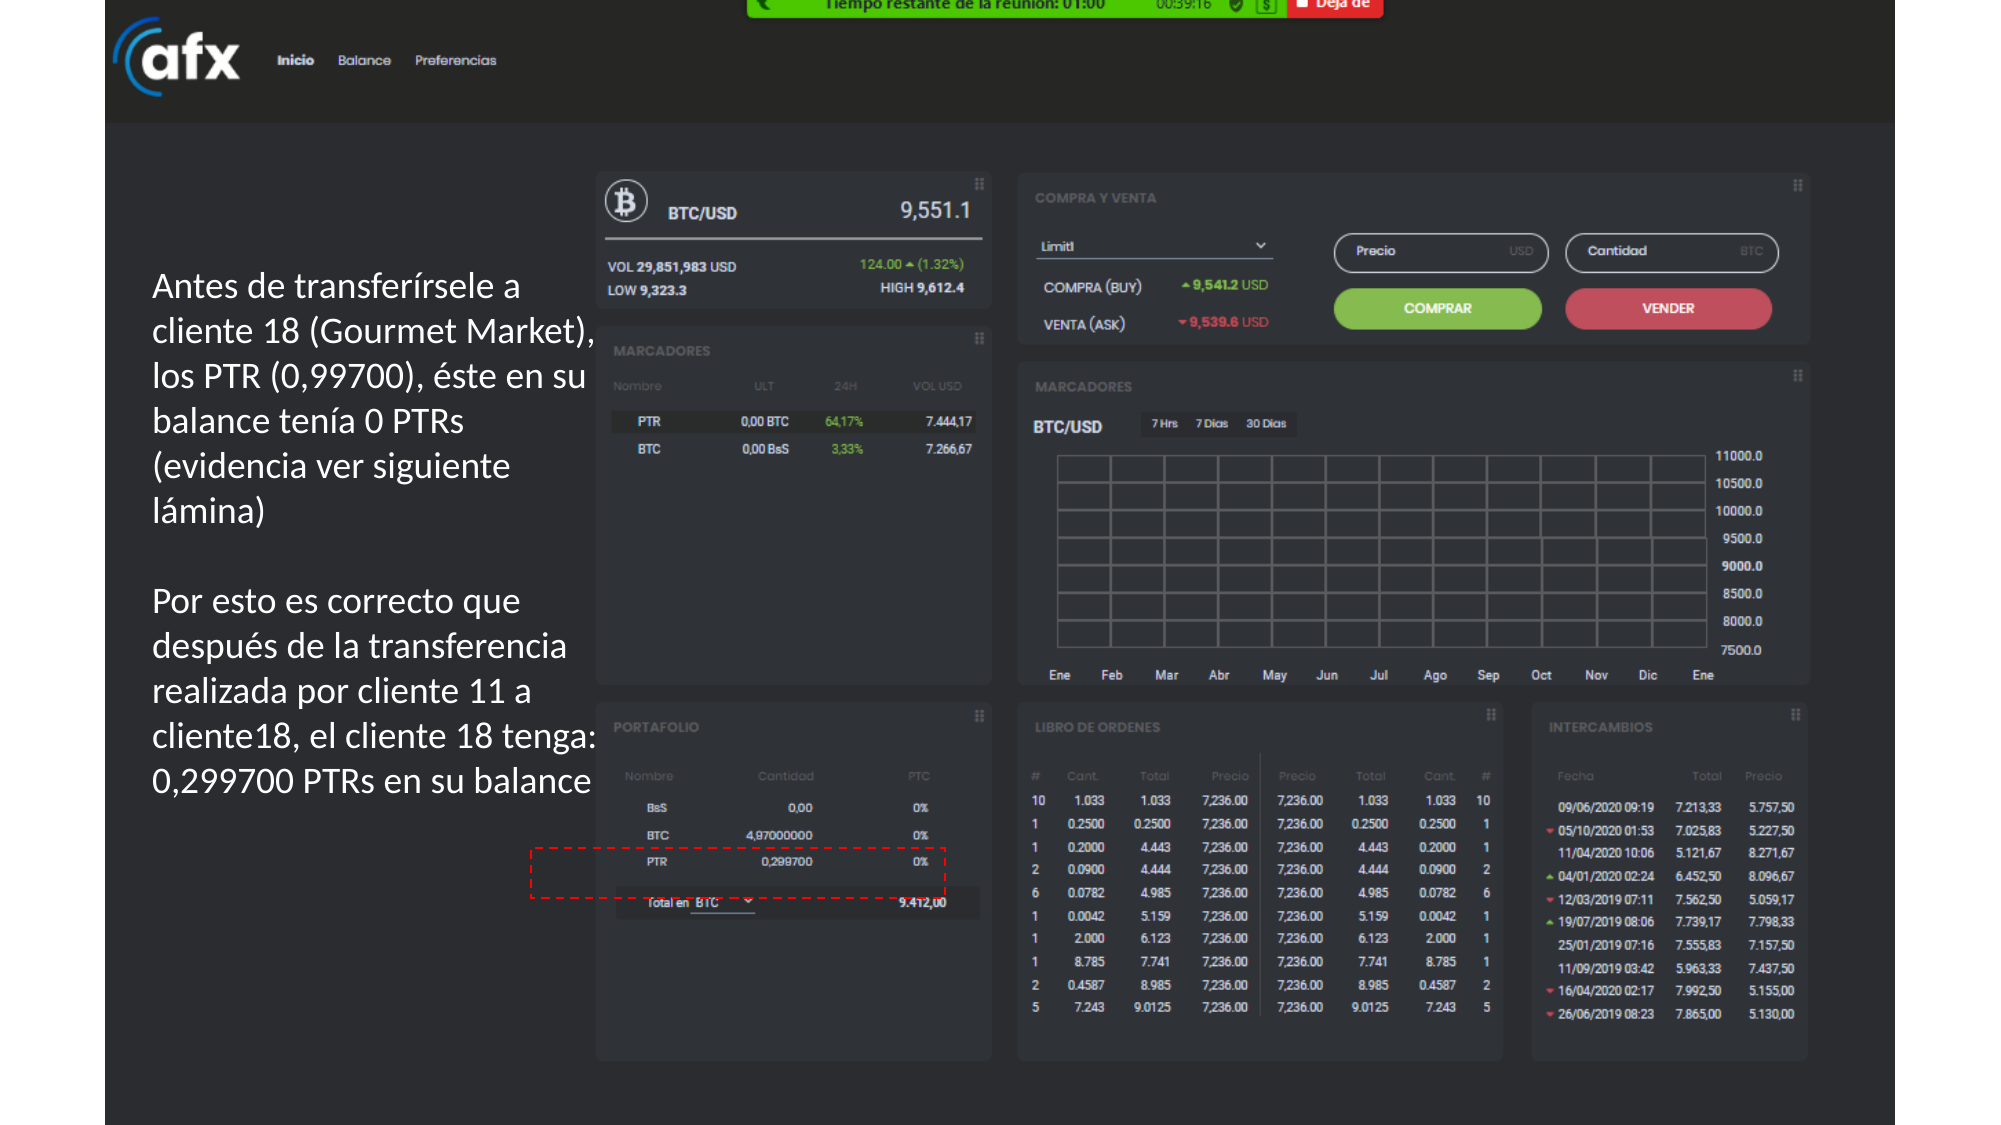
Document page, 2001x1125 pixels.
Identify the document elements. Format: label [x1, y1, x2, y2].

picture [105, 0, 1895, 1125]
